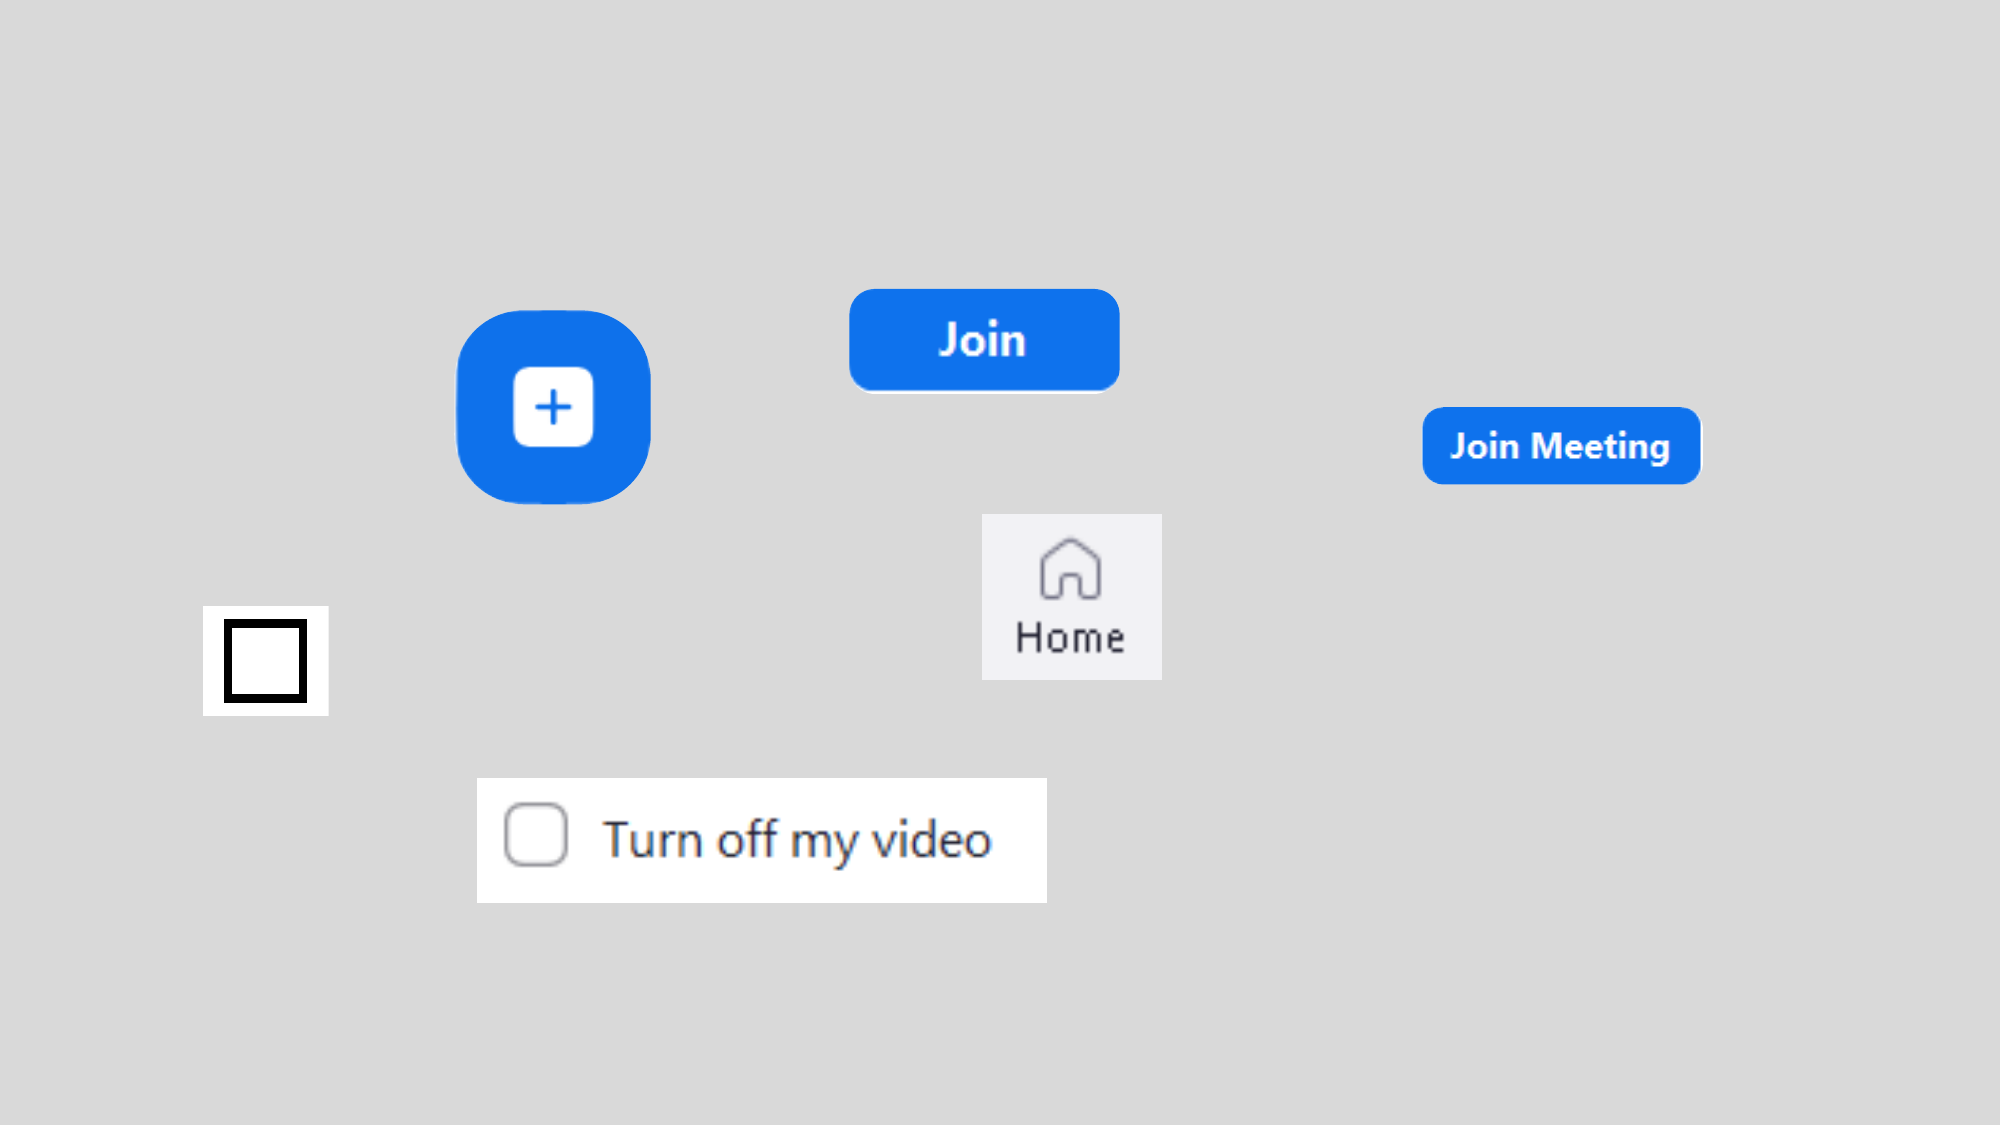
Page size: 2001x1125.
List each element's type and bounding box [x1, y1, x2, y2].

picture [1421, 407, 1704, 485]
picture [203, 606, 329, 716]
picture [477, 778, 1047, 903]
picture [454, 310, 651, 505]
picture [982, 514, 1162, 680]
picture [849, 288, 1120, 394]
